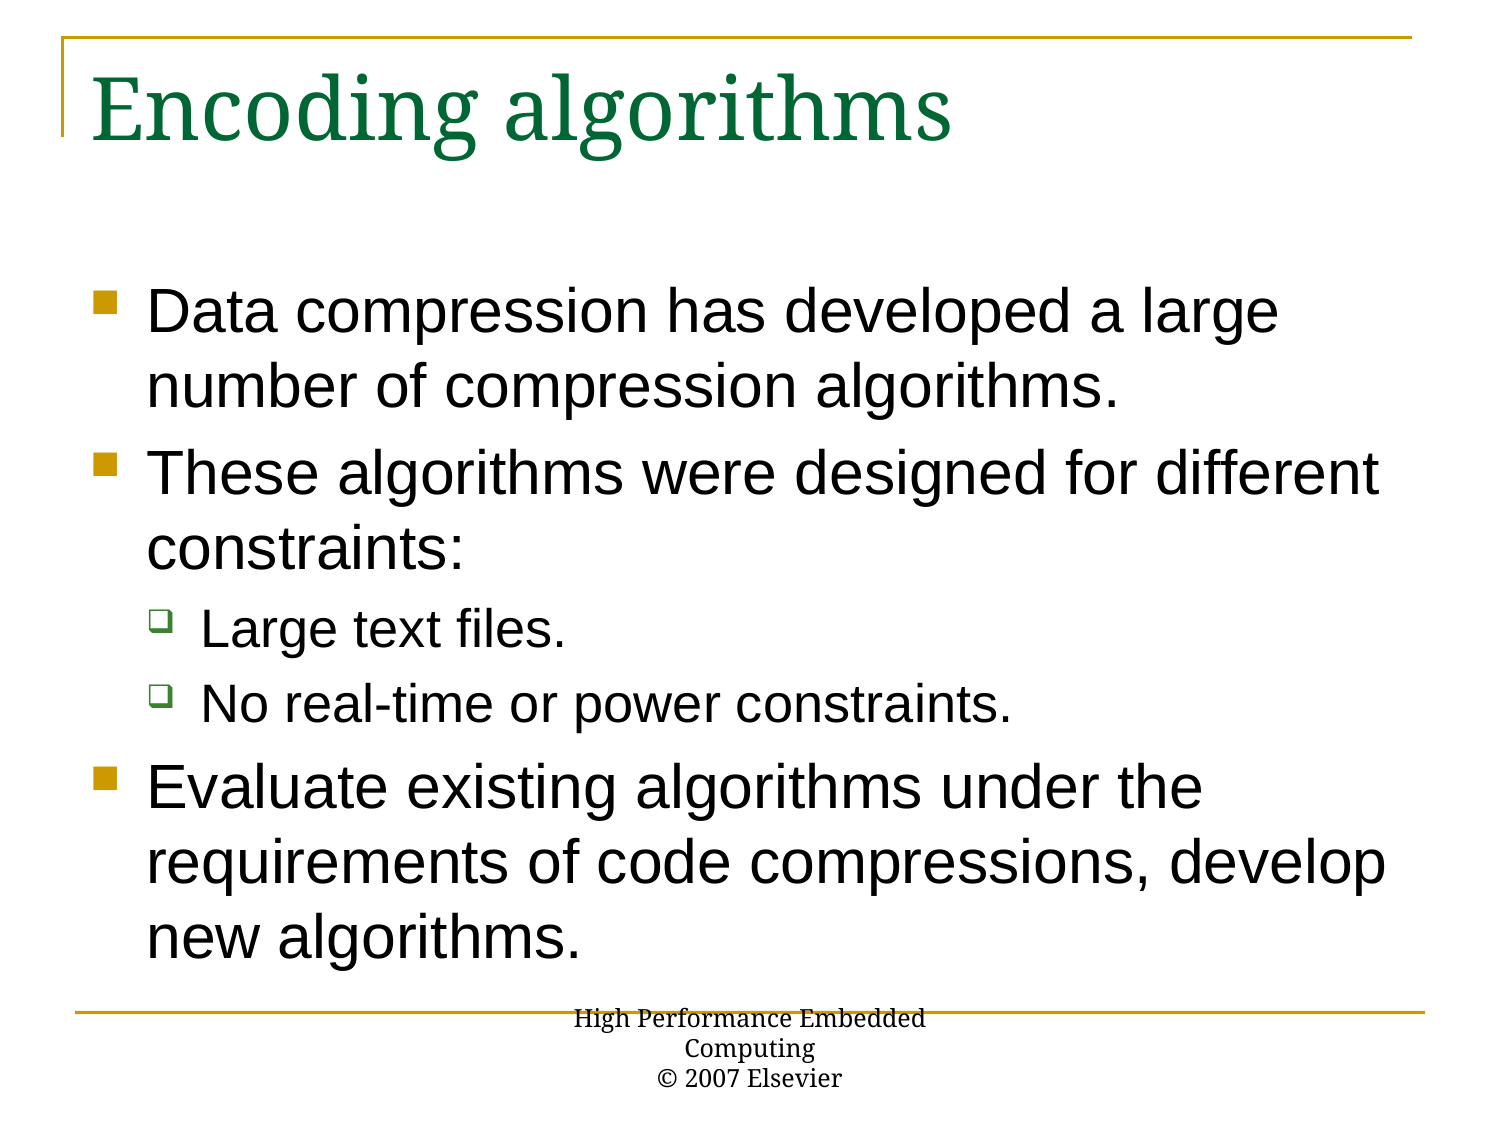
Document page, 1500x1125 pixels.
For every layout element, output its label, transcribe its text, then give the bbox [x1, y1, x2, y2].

title Encoding algorithms [75, 45, 1425, 233]
footer High Performance Embedded Computing © 2007 Elsevier [512, 1025, 988, 1100]
list Data compression has developed a large number of compression algorithms. These algorithms were designed for different constraints: Large text files. No real-time or power constraints. Evaluate existing algorithms under the requirements of code compressions, develop new algorithms. [75, 262, 1425, 1006]
